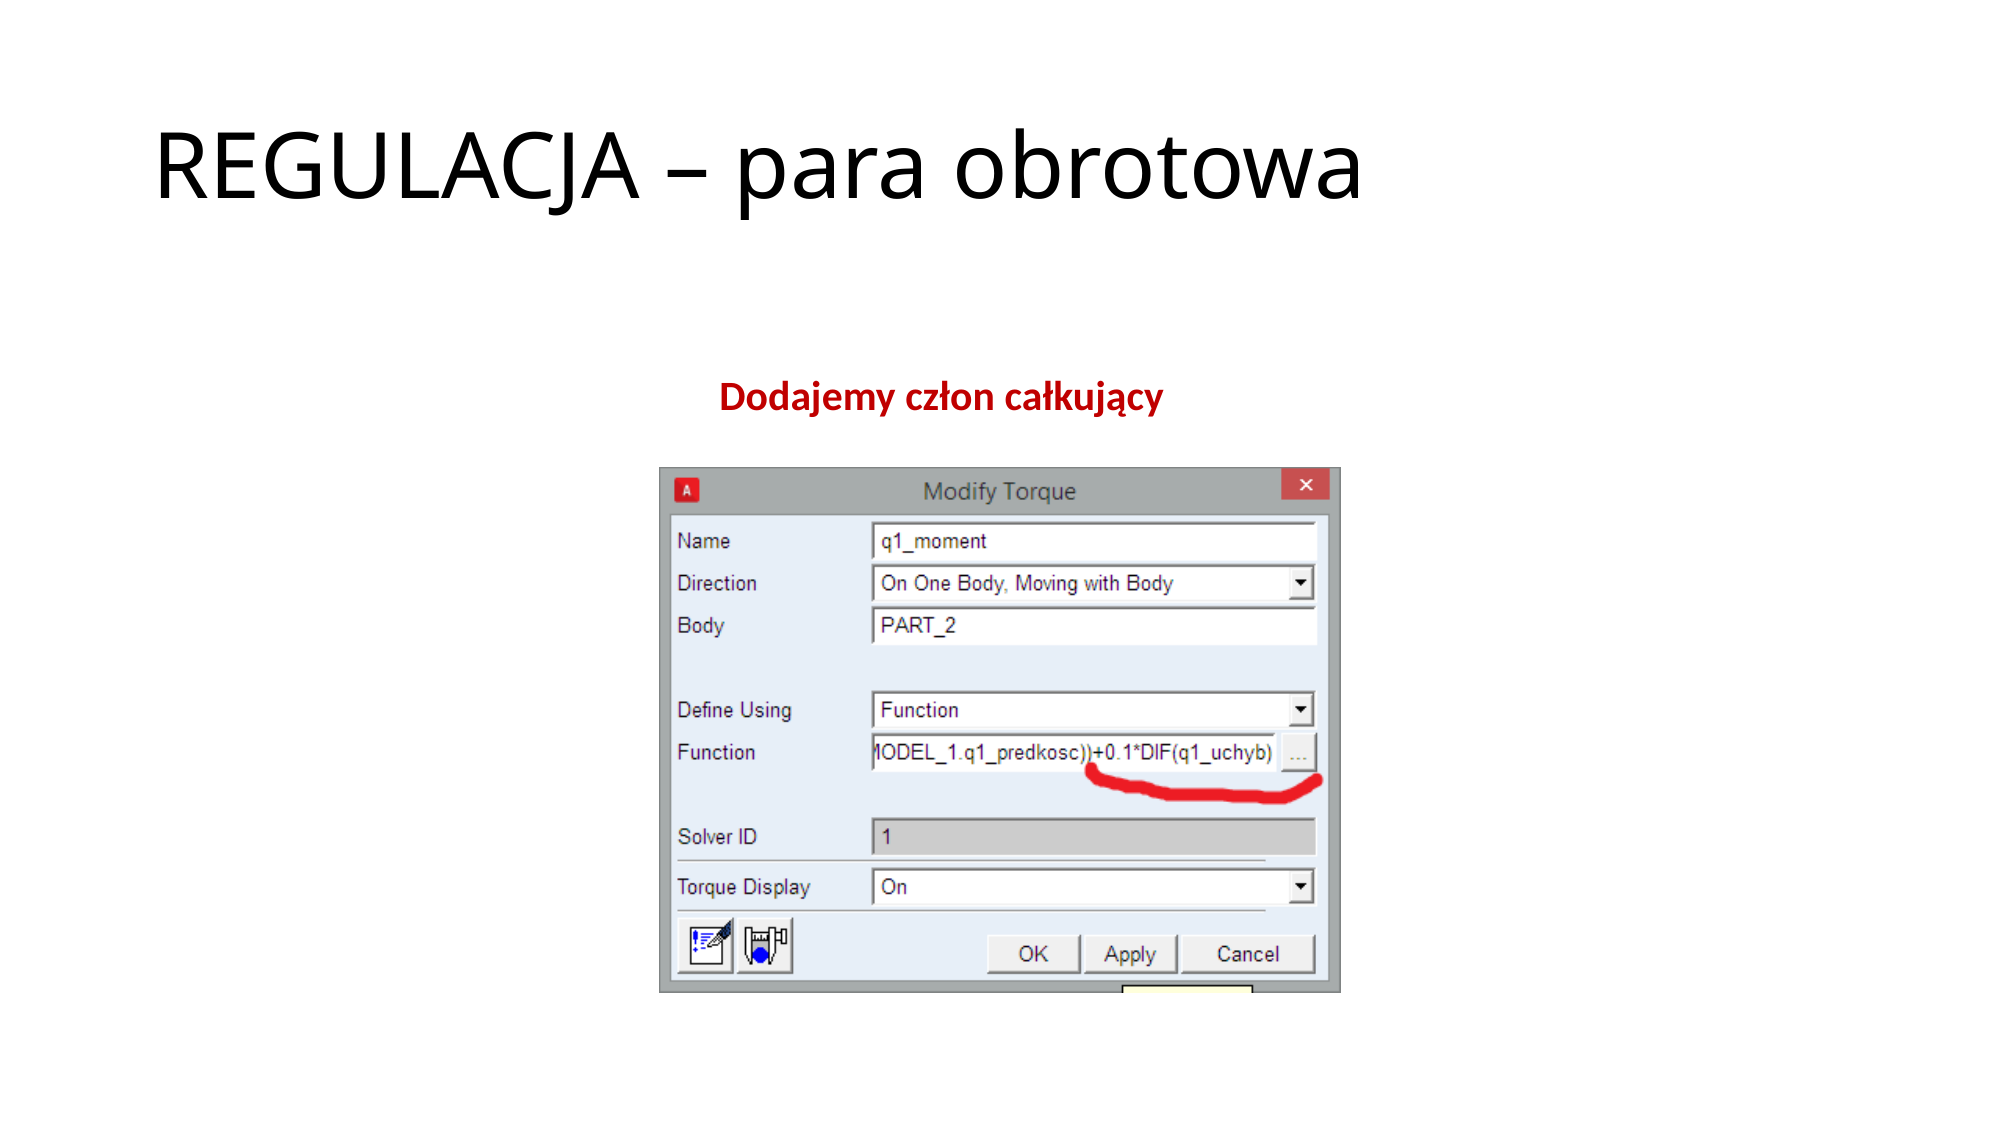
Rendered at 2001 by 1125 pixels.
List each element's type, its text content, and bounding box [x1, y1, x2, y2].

text_box Dodajemy człon całkujący [704, 361, 1544, 427]
picture [659, 467, 1341, 993]
title REGULACJA – para obrotowa [137, 59, 1863, 278]
